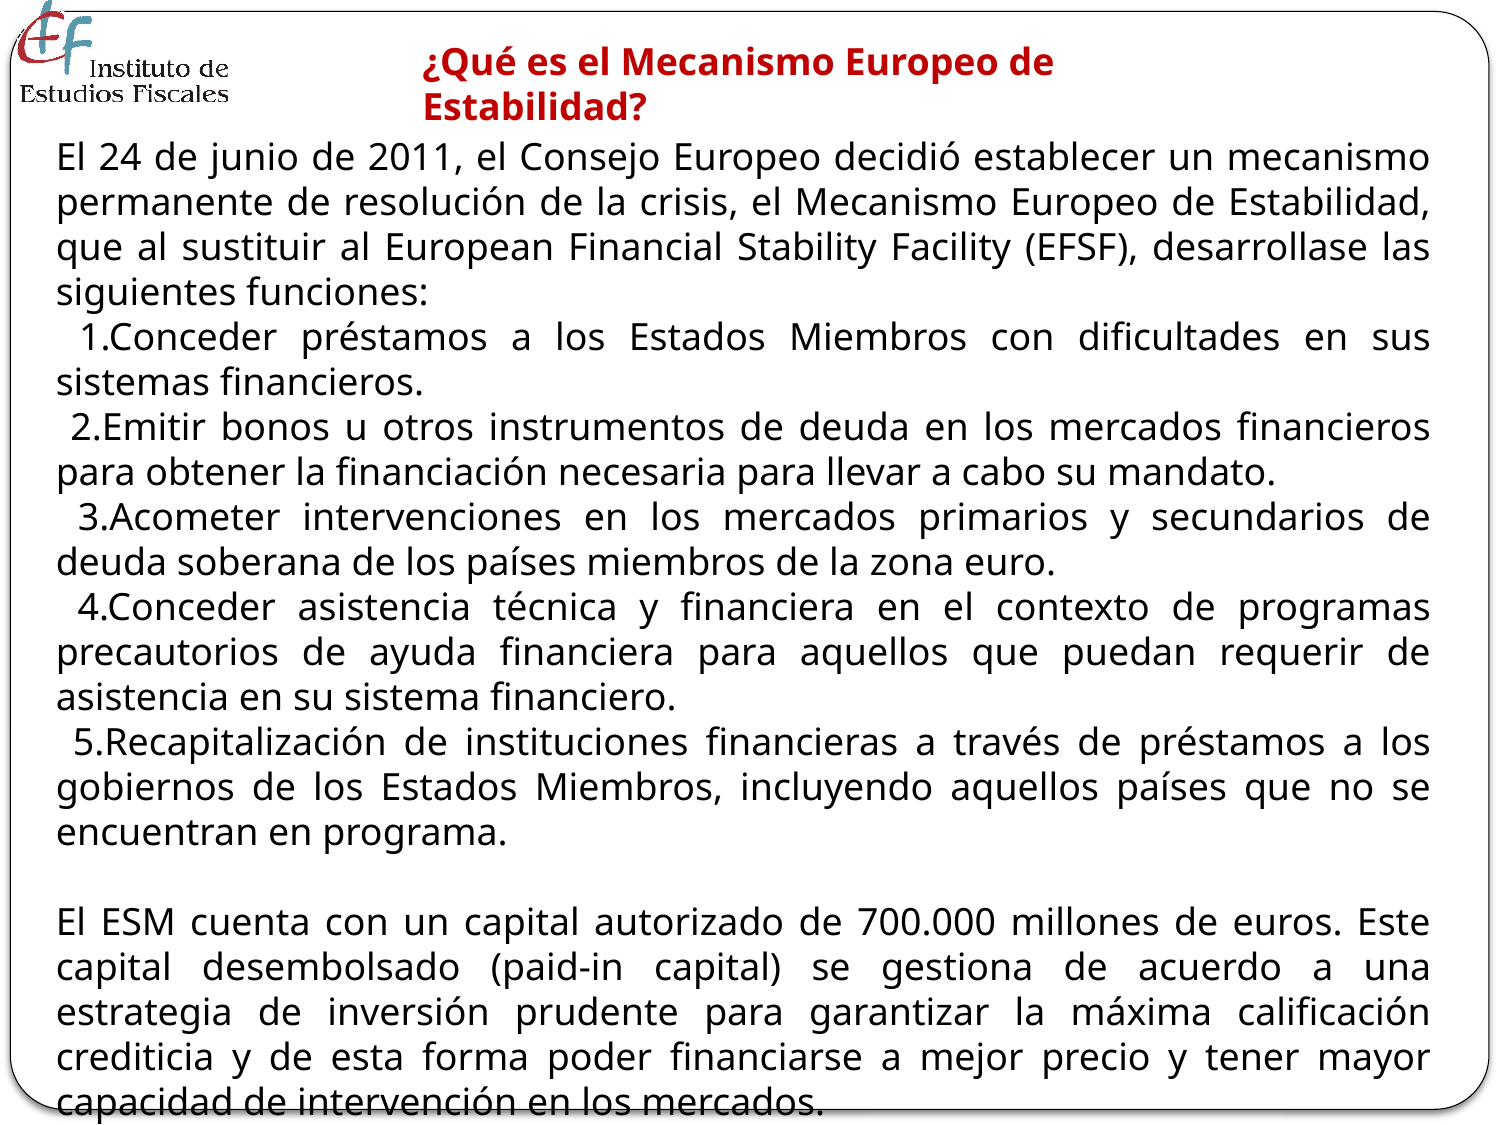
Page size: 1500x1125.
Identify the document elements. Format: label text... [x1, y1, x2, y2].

text_box ¿Qué es el Mecanismo Europeo de Estabilidad? [407, 30, 1306, 181]
picture [17, 0, 228, 102]
text_box El 24 de junio de 2011, el Consejo Europeo decidió establecer un mecanismo permanente de resolución de la crisis, el Mecanismo Europeo de Estabilidad, que al sustituir al European Financial Stability Facility (EFSF), desarrollase las siguientes funciones: 1.Conceder préstamos a los Estados Miembros con dificultades en sus sistemas financieros. 2.Emitir bonos u otros instrumentos de deuda en los mercados financieros para obtener la financiación necesaria para llevar a cabo su mandato. 3.Acometer intervenciones en los mercados primarios y secundarios de deuda soberana de los países miembros de la zona euro. 4.Conceder asistencia técnica y financiera en el contexto de programas precautorios de ayuda financiera para aquellos que puedan requerir de asistencia en su sistema financiero. 5.Recapitalización de instituciones financieras a través de préstamos a los gobiernos de los Estados Miembros, incluyendo aquellos países que no se encuentran en programa. El ESM cuenta con un capital autorizado de 700.000 millones de euros. Este capital desembolsado (paid-in capital) se gestiona de acuerdo a una estrategia de inversión prudente para garantizar la máxima calificación crediticia y de esta forma poder financiarse a mejor precio y tener mayor capacidad de intervención en los mercados. El ESM ostenta la condición de acreedor preferente, de la misma manera que el FMI, si bien el FMI tiene preferencia sobre el ESM. El acceso a la ayuda exige el cumplimiento de la “regla de oro”, que explicaremos más adelante. [41, 125, 1447, 1125]
